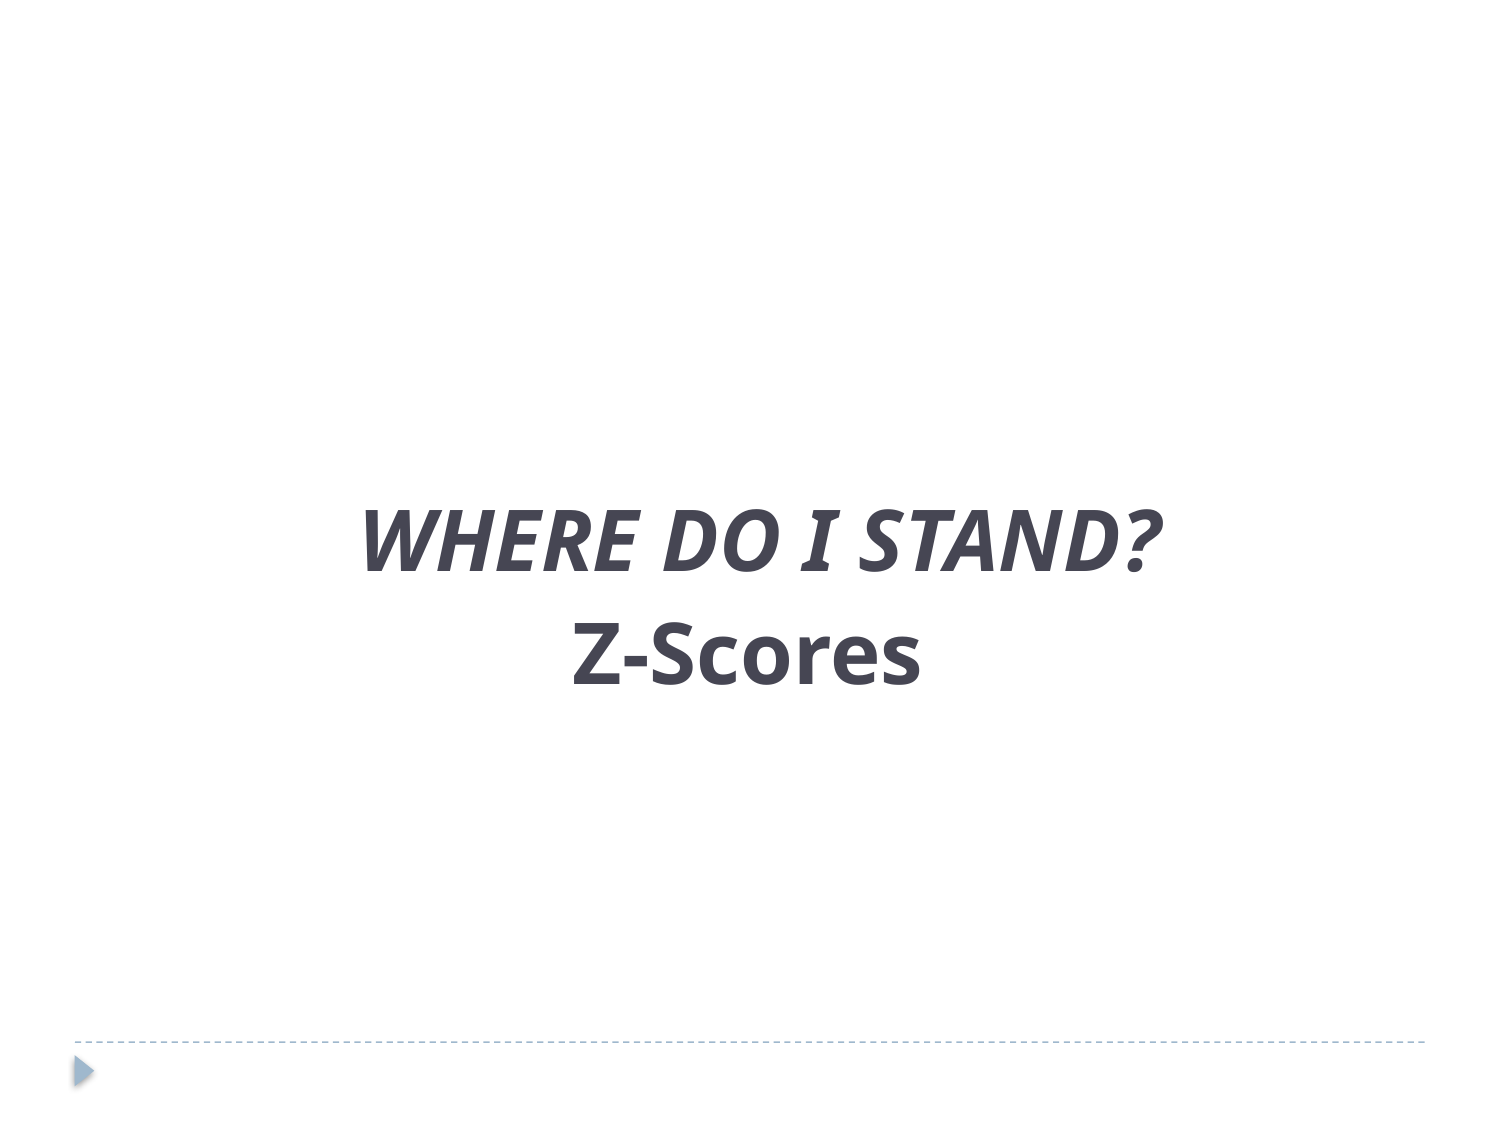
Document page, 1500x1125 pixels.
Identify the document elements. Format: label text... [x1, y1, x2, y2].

title WHERE DO I STAND? [253, 284, 1267, 596]
subtitle Z-Scores [242, 592, 1255, 817]
